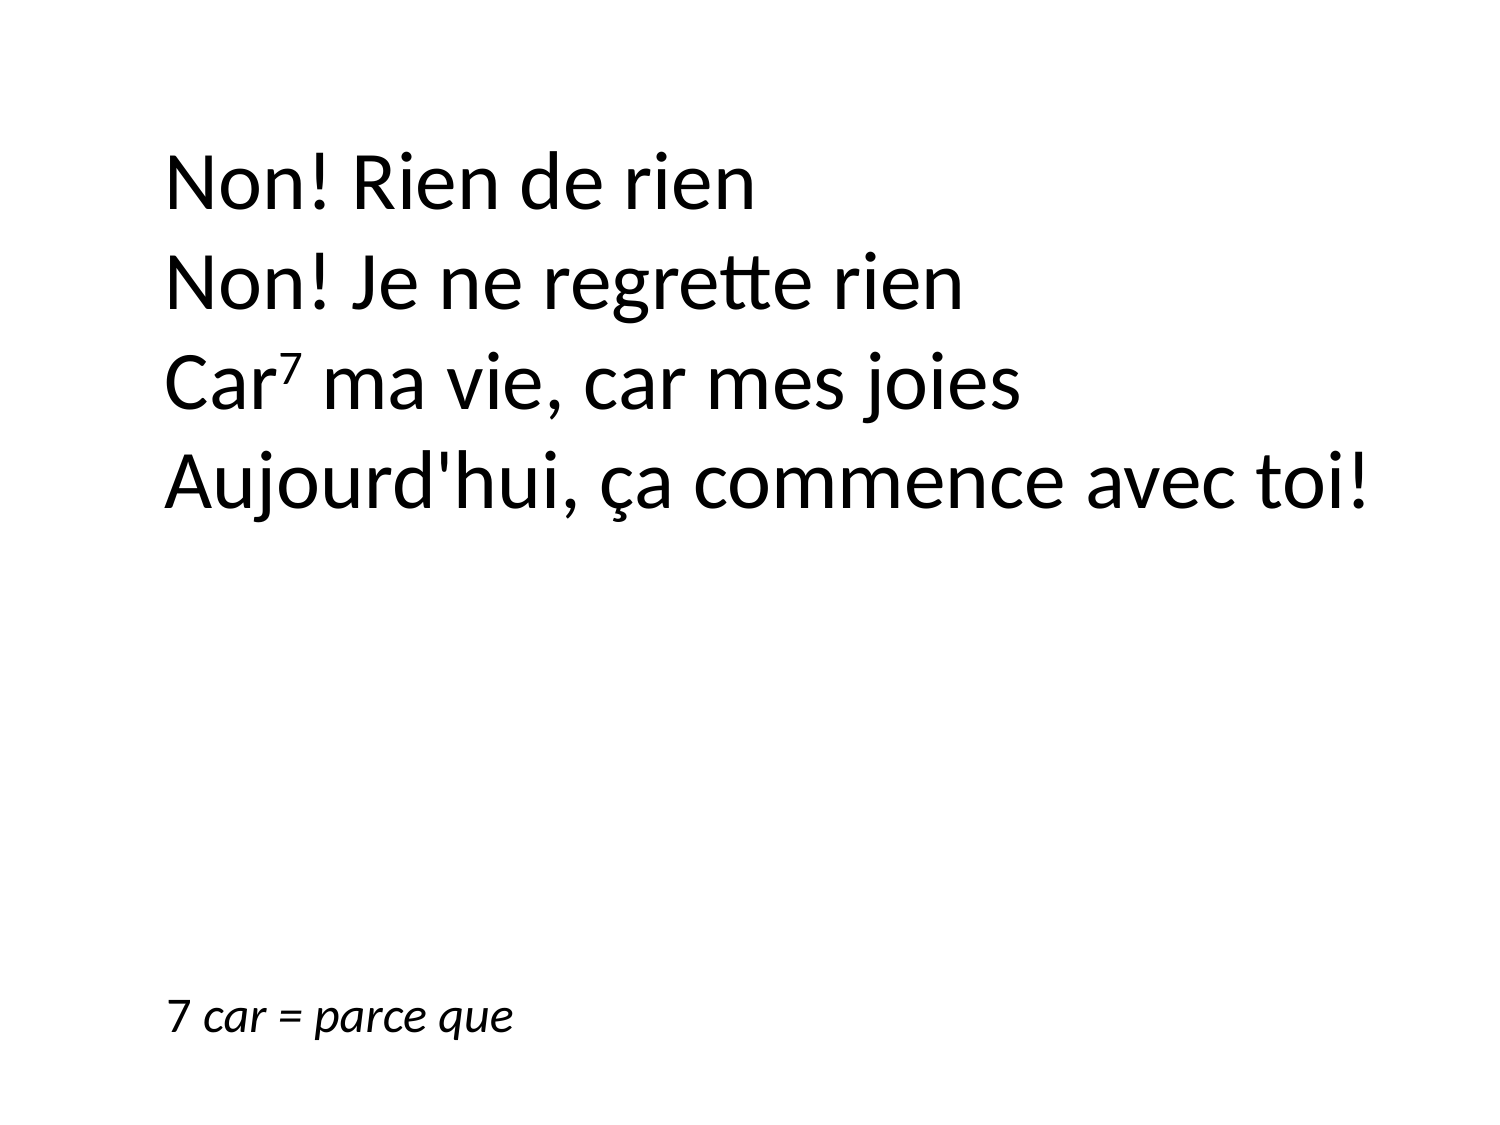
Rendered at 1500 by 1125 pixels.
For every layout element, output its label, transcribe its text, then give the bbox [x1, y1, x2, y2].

text_box Non! Rien de rien Non! Je ne regrette rien Car7 ma vie, car mes joies Aujourd'hui, ça commence avec toi! [150, 118, 1450, 534]
text_box 7 car = parce que [151, 974, 529, 1050]
